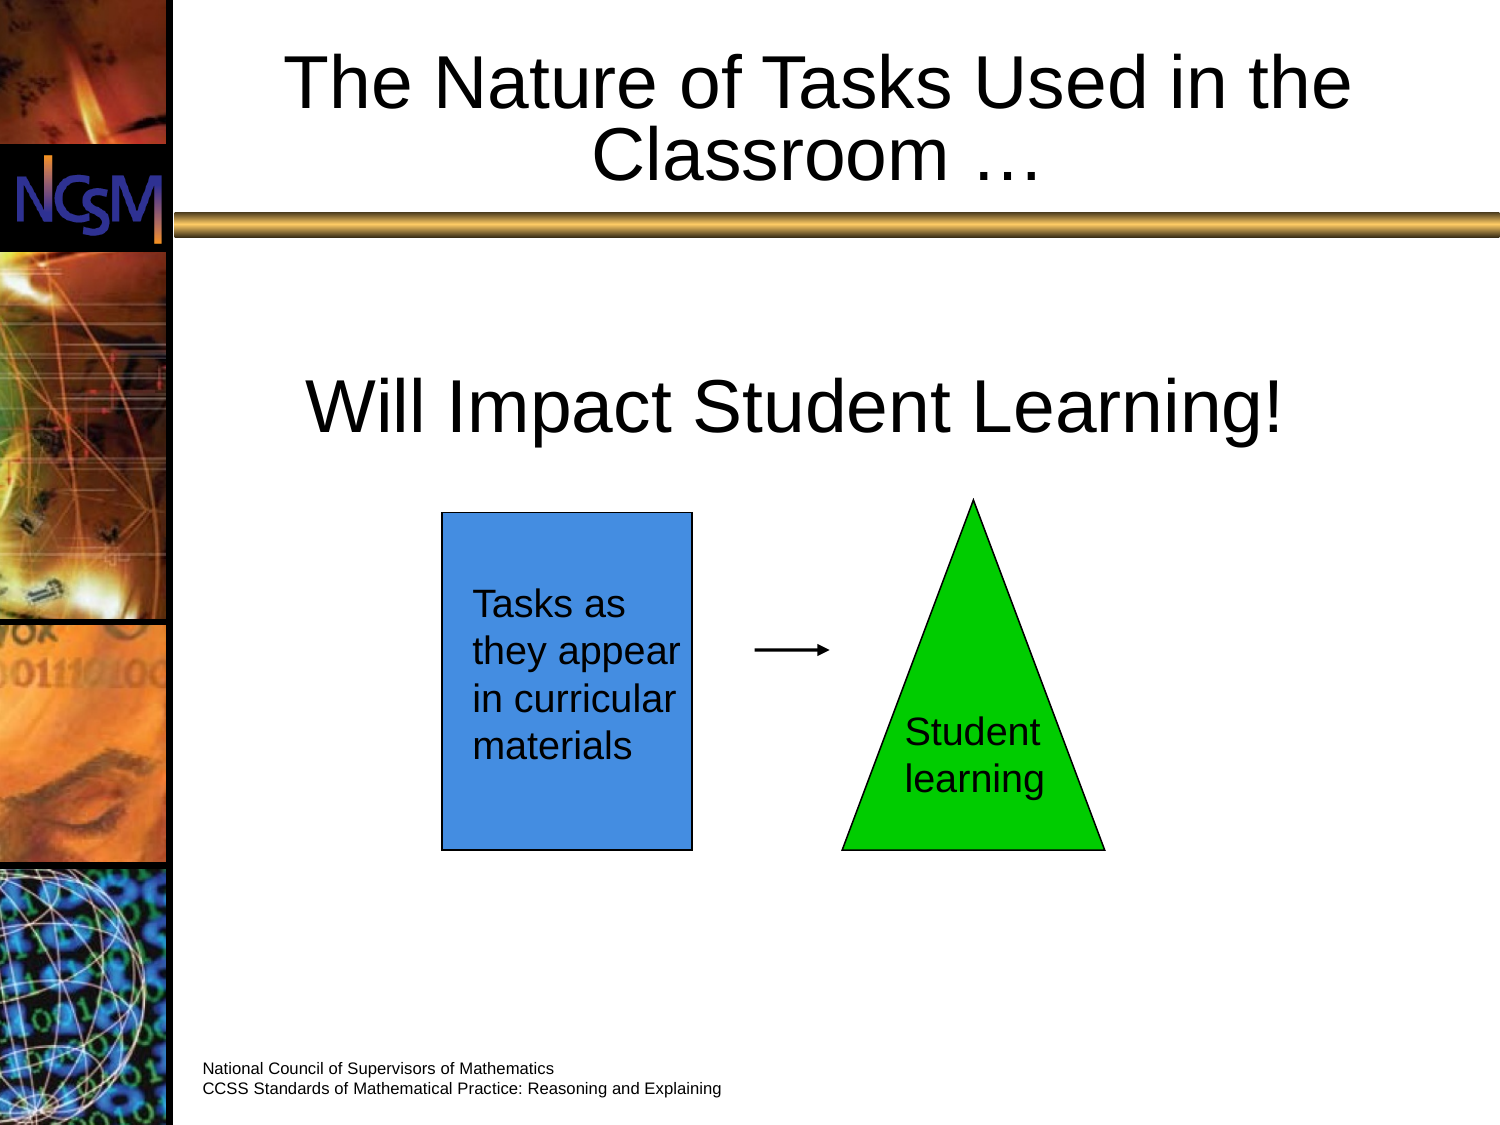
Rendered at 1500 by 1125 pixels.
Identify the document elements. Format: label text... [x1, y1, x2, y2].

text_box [441, 499, 1105, 851]
picture [0, 0, 167, 619]
text_box Will Impact Student Learning! [290, 349, 1301, 455]
slide_number National Council of Supervisors of Mathematics CCSS Standards of Mathematical Practice: Reasoning and Explaining [187, 1050, 900, 1125]
picture [0, 869, 166, 1125]
title The Nature of Tasks Used in the Classroom … [212, 59, 1425, 188]
picture [0, 625, 166, 862]
